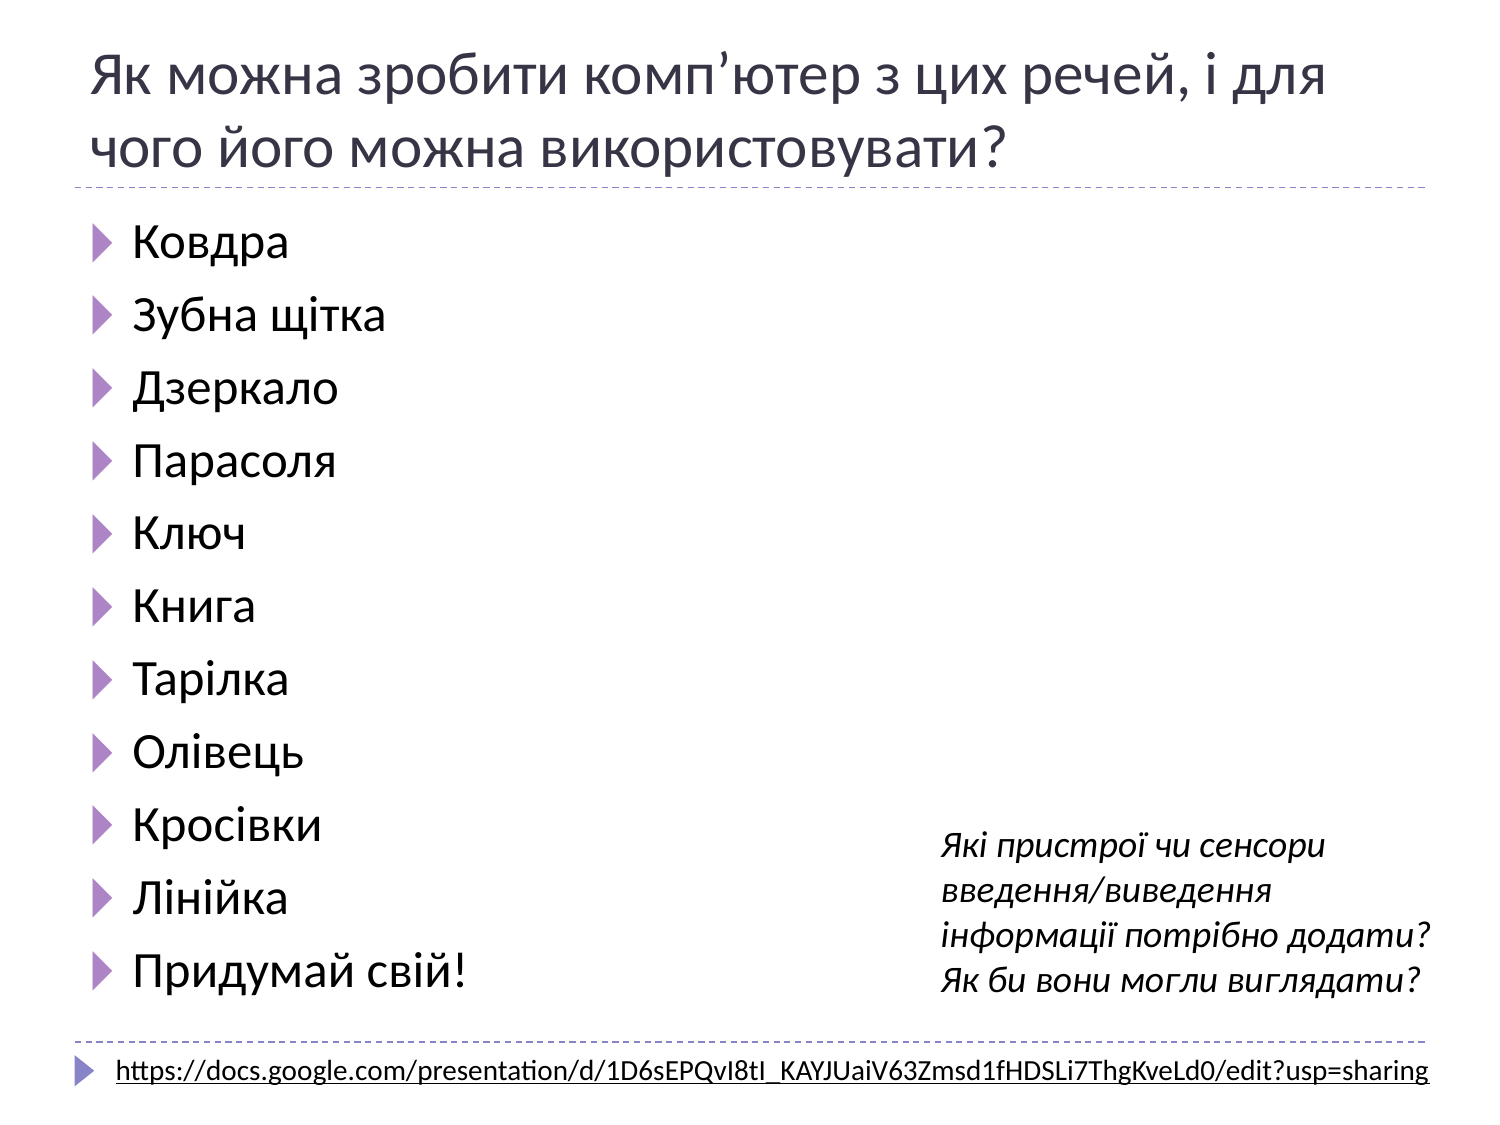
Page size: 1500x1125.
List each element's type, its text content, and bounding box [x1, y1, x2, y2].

list Ковдра Зубна щітка Дзеркало Парасоля Ключ Книга Тарілка Олівець Кросівки Лінійка Придумай свій! [75, 200, 1425, 1010]
title Як можна зробити комп’ютер з цих речей, і для чого його можна використовувати? [75, 24, 1425, 188]
text_box Які пристрої чи сенсори введення/виведення інформації потрібно додати? Як би вони могли виглядати? [925, 813, 1465, 1008]
text_box https://docs.google.com/presentation/d/1D6sEPQvI8tI_KAYJUaiV63Zmsd1fHDSLi7ThgKveLd0/edit?usp=sharing [100, 1044, 1465, 1094]
